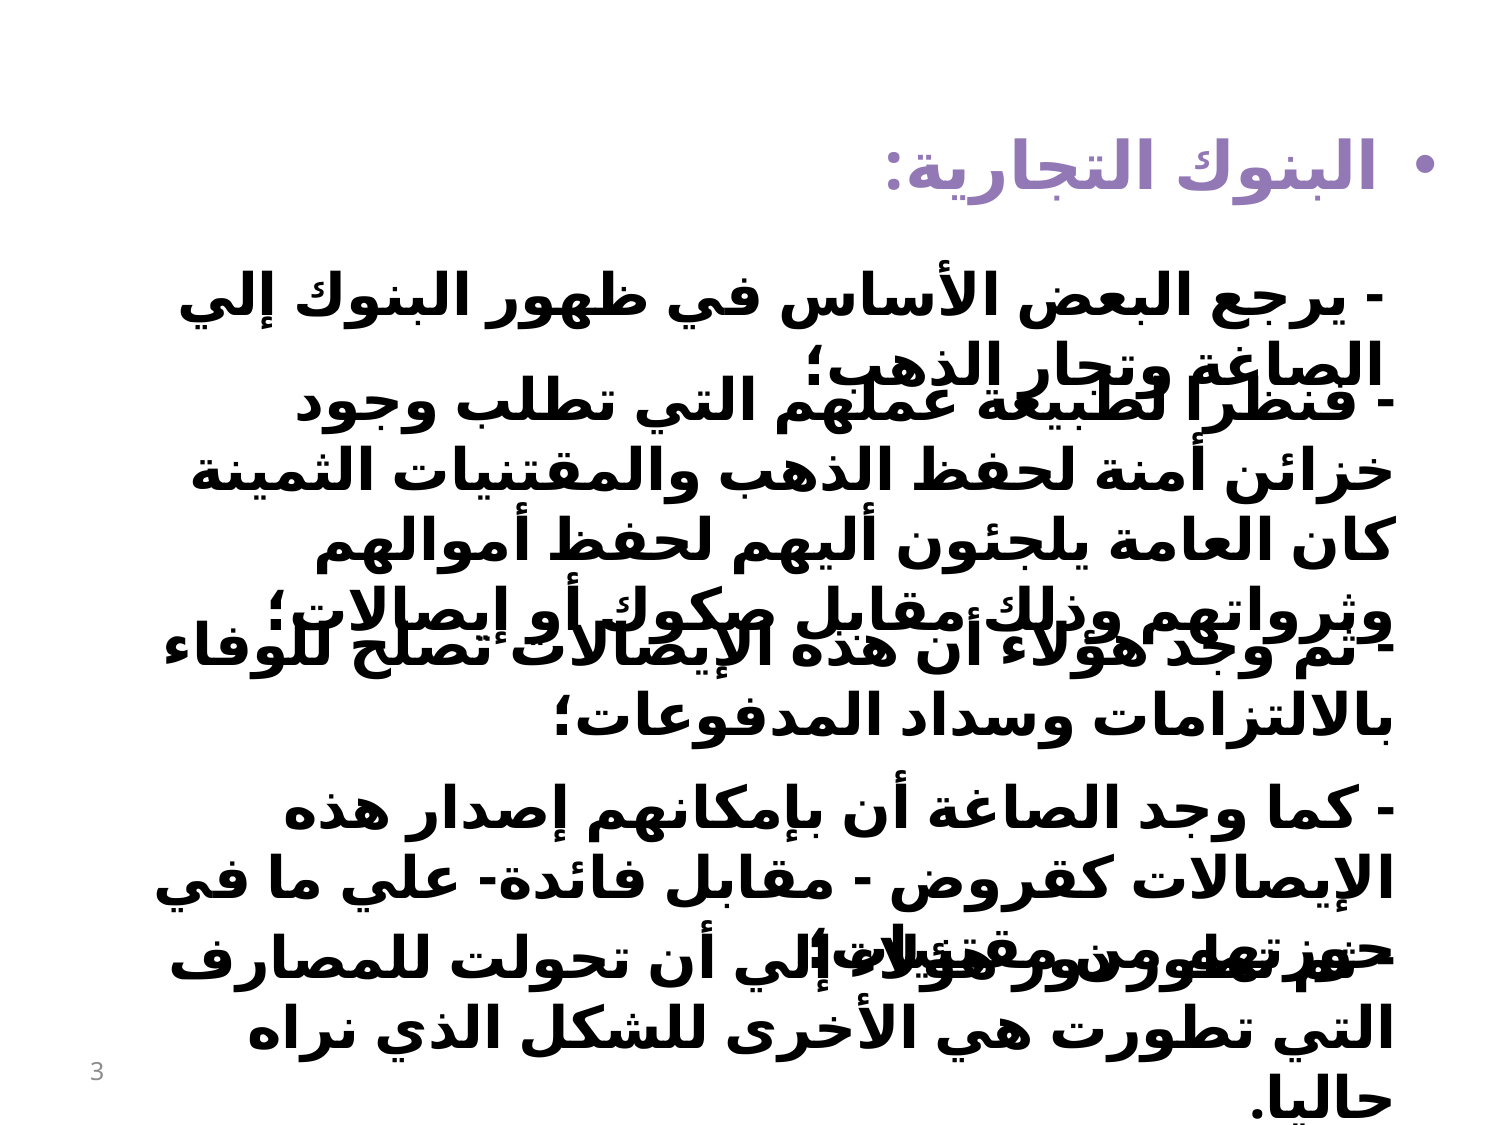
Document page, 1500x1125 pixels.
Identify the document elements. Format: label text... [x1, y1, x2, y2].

text_box - ثم تطور دور هؤلاء إلي أن تحولت للمصارف التي تطورت هي الأخرى للشكل الذي نراه حاليا. [112, 912, 1412, 1088]
slide_number 3 [75, 1042, 425, 1103]
text_box [127, 457, 1478, 593]
text_box - يرجع البعض الأساس في ظهور البنوك إلي الصاغة وتجار الذهب؛ [101, 249, 1401, 350]
text_box - فنظرا لطبيعة عملهم التي تطلب وجود خزائن أمنة لحفظ الذهب والمقتنيات الثمينة كان العامة يلجئون أليهم لحفظ أموالهم وثرواتهم وذلك مقابل صكوك أو إيصالات؛ [112, 354, 1412, 588]
text_box - كما وجد الصاغة أن بإمكانهم إصدار هذه الإيصالات كقروض - مقابل فائدة- علي ما في حوزتهم من مقتنيات؛ [112, 762, 1412, 912]
text_box - ثم وجد هؤلاء أن هذه الإيصالات تصلح للوفاء بالالتزامات وسداد المدفوعات؛ [112, 599, 1412, 750]
list البنوك التجارية: [101, 115, 1452, 250]
